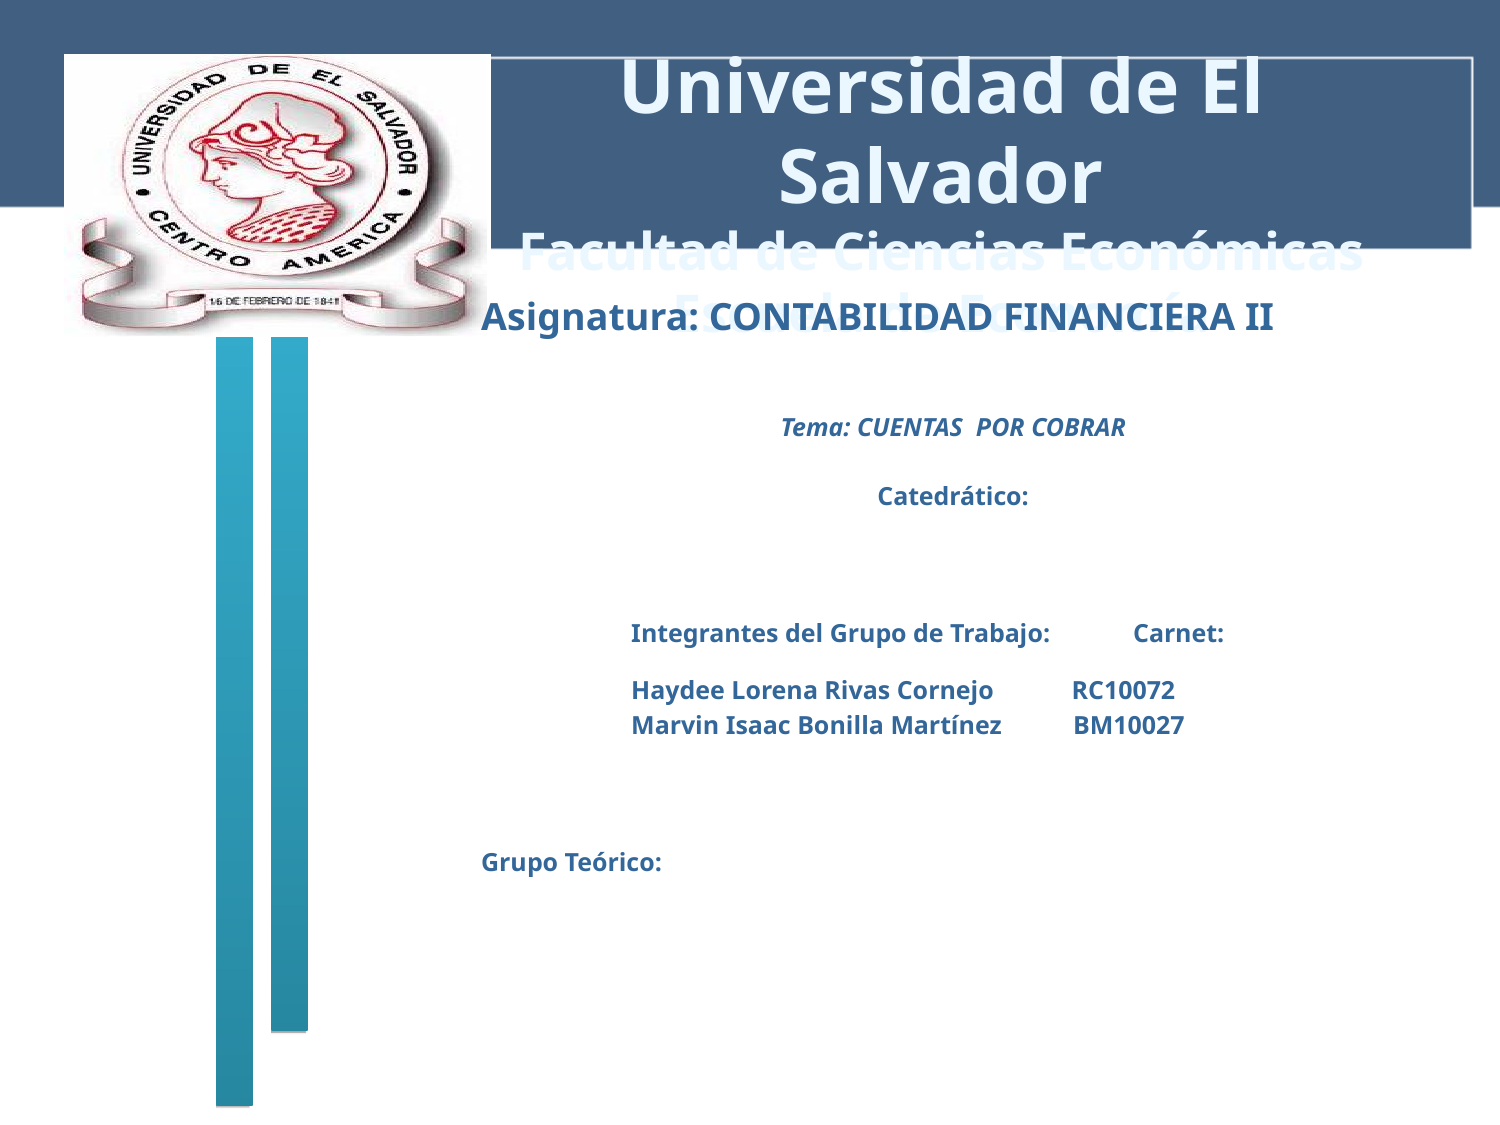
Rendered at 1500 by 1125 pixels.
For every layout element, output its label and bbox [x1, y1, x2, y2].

text_box [64, 30, 1440, 1107]
picture [0, 0, 1500, 1125]
